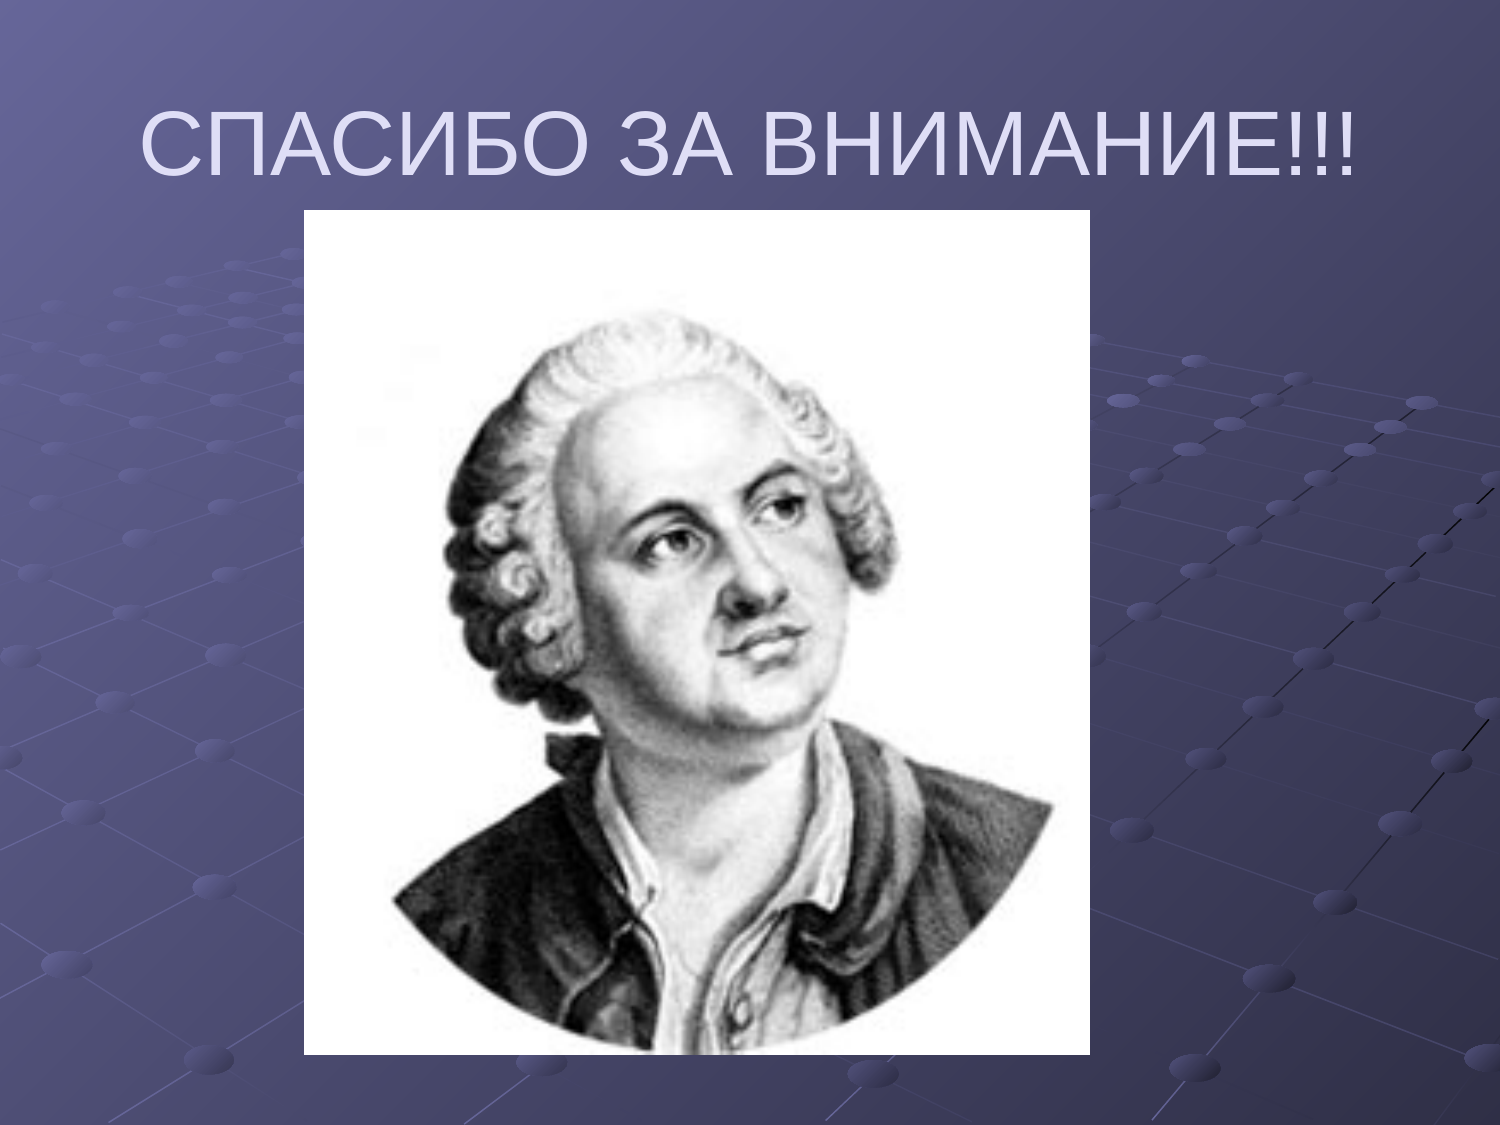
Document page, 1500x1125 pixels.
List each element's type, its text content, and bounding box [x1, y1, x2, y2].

picture [304, 210, 1091, 1055]
title СПАСИБО ЗА ВНИМАНИЕ!!! [74, 44, 1426, 233]
